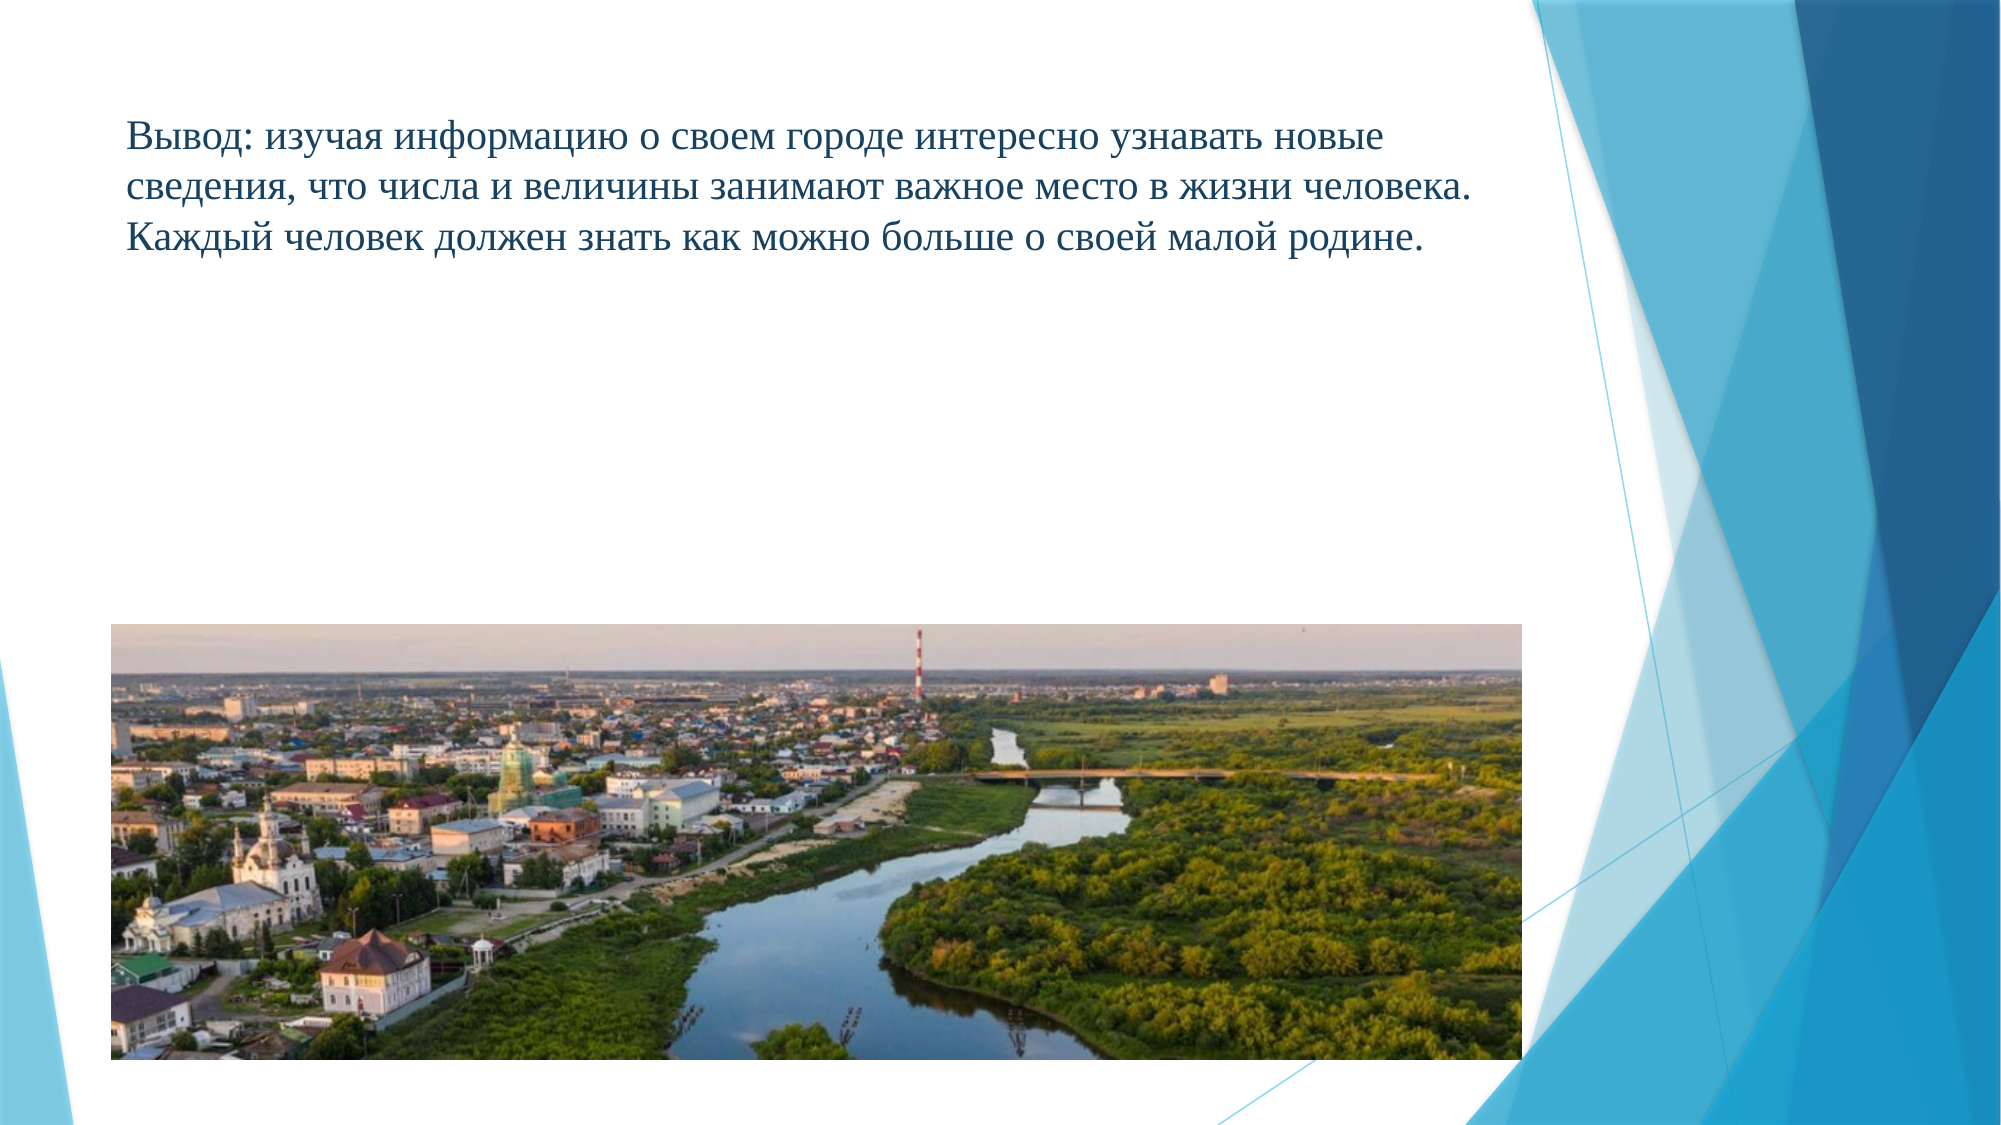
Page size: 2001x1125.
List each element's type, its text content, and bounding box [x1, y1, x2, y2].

title Вывод: изучая информацию о своем городе интересно узнавать новые сведения, что числа и величины занимают важное место в жизни человека. Каждый человек должен знать как можно больше о своей малой родине. [111, 99, 1522, 317]
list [110, 623, 1522, 1060]
